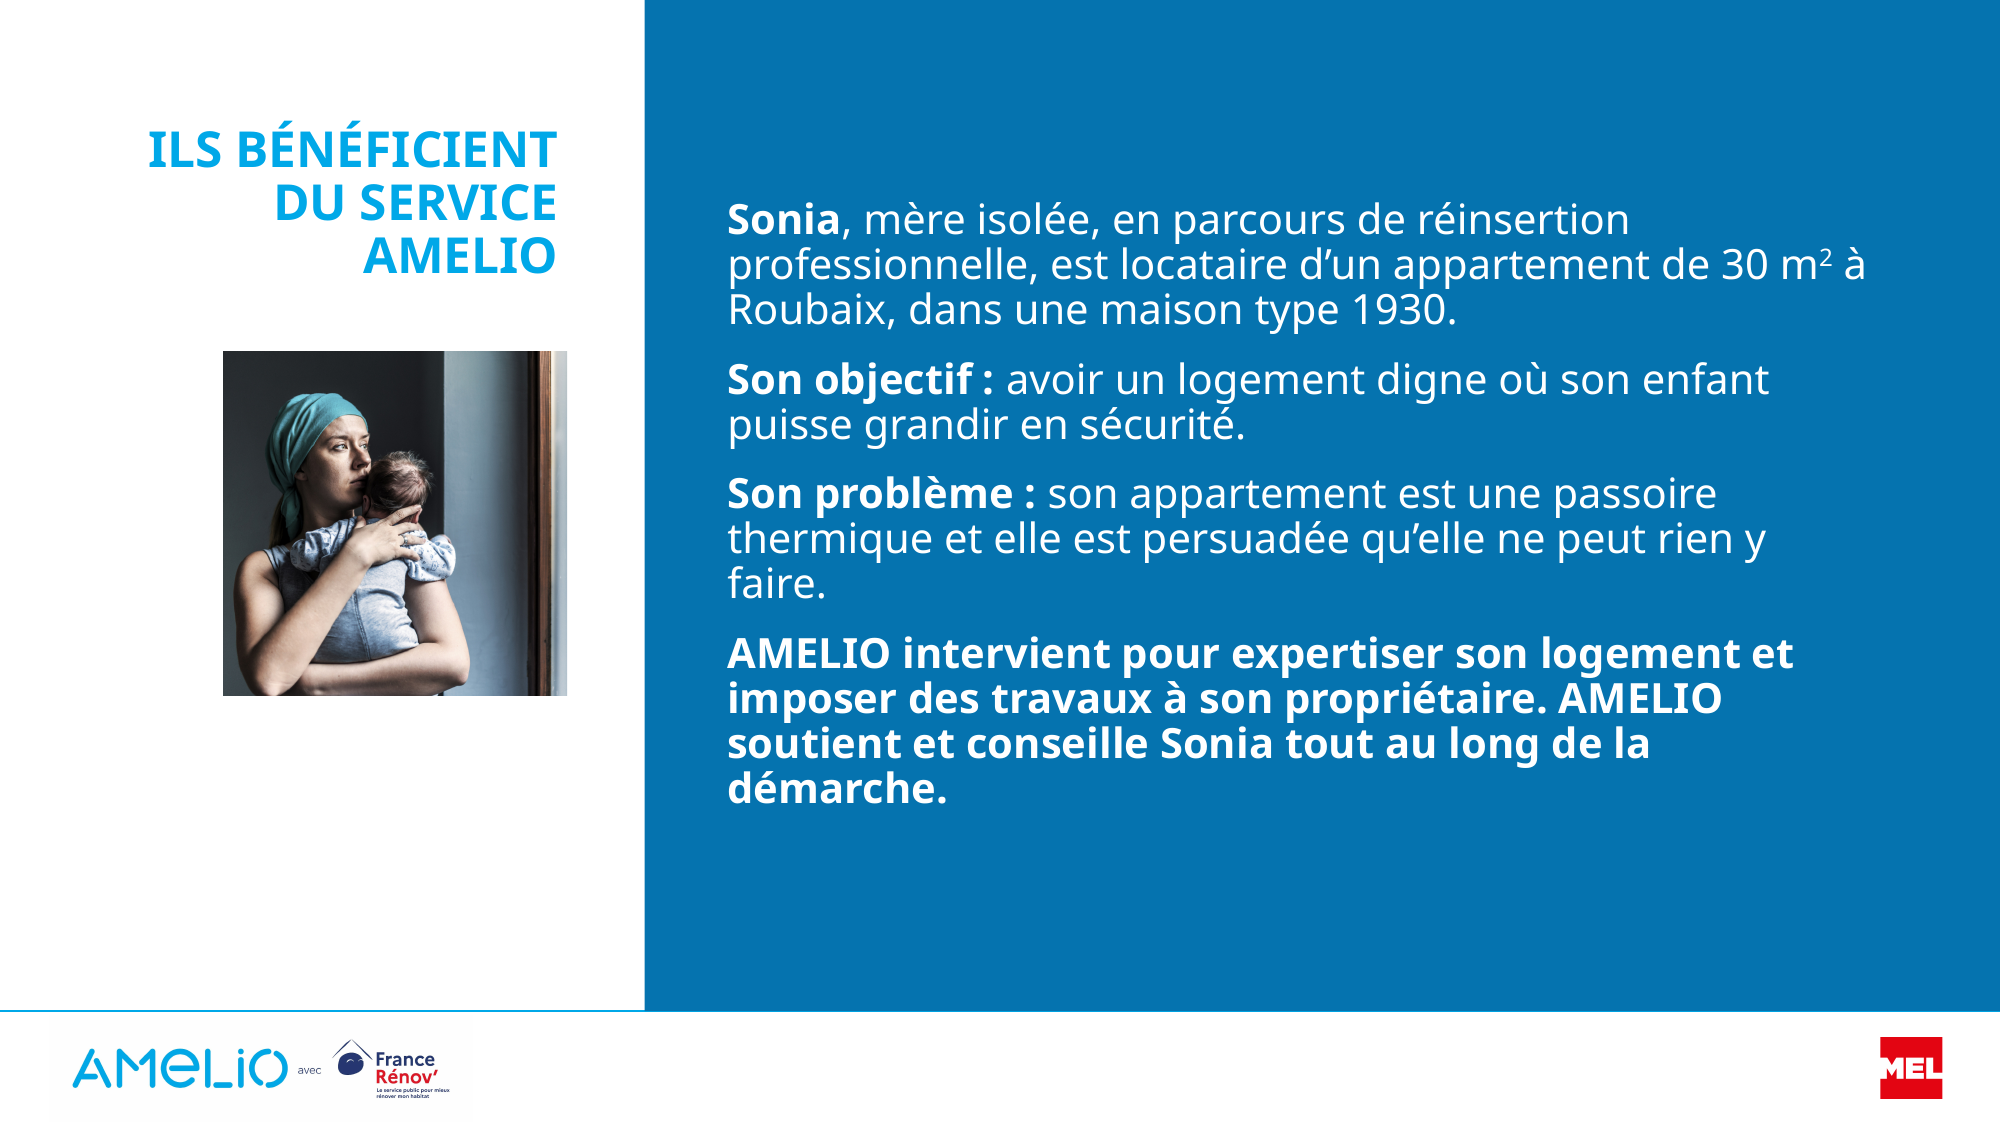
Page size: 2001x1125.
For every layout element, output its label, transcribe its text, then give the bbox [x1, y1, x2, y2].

picture [49, 1015, 473, 1122]
picture [222, 350, 568, 696]
list Sonia, mère isolée, en parcours de réinsertion professionnelle, est locataire d’un appartement de 30 m2 à Roubaix, dans une maison type 1930. Son objectif : avoir un logement digne où son enfant puisse grandir en sécurité. Son problème : son appartement est une passoire thermique et elle est persuadée qu’elle ne peut rien y faire. AMELIO intervient pour expertiser son logement et imposer des travaux à son propriétaire. AMELIO soutient et conseille Sonia tout au long de la démarche. [644, 0, 2000, 1012]
picture [1880, 1037, 1943, 1099]
title ILS BÉNÉFICIENT DU SERVICE AMELIO [95, 116, 574, 293]
